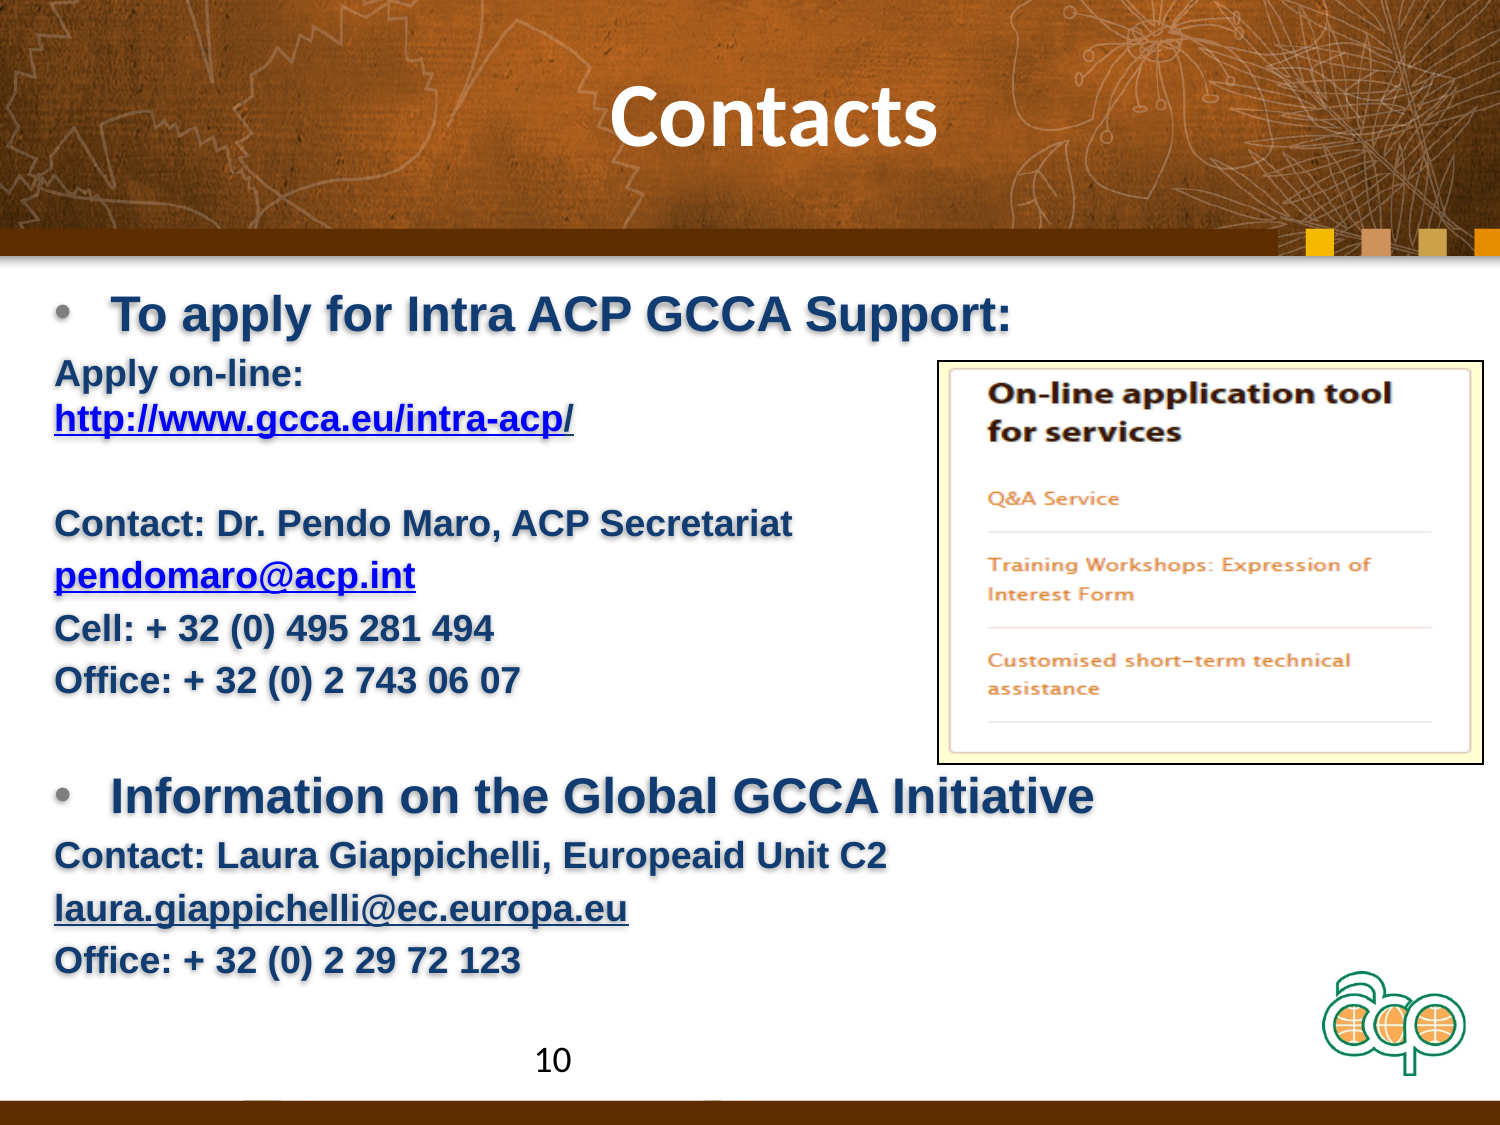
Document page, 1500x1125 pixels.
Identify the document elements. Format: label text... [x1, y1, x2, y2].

slide_number 10 [518, 1027, 869, 1071]
picture [0, 0, 1500, 1125]
picture [938, 361, 1483, 764]
list To apply for Intra ACP GCCA Support: Apply on-line: http://www.gcca.eu/intra-acp/ Contact: Dr. Pendo Maro, ACP Secretariat pendomaro@acp.int Cell: + 32 (0) 495 281 494 Office: + 32 (0) 2 743 06 07 Information on the Global GCCA Initiative Contact: Laura Giappichelli, Europeaid Unit C2 laura.giappichelli@ec.europa.eu Office: + 32 (0) 2 29 72 123 [38, 273, 1499, 1125]
title Contacts [74, 0, 1476, 185]
